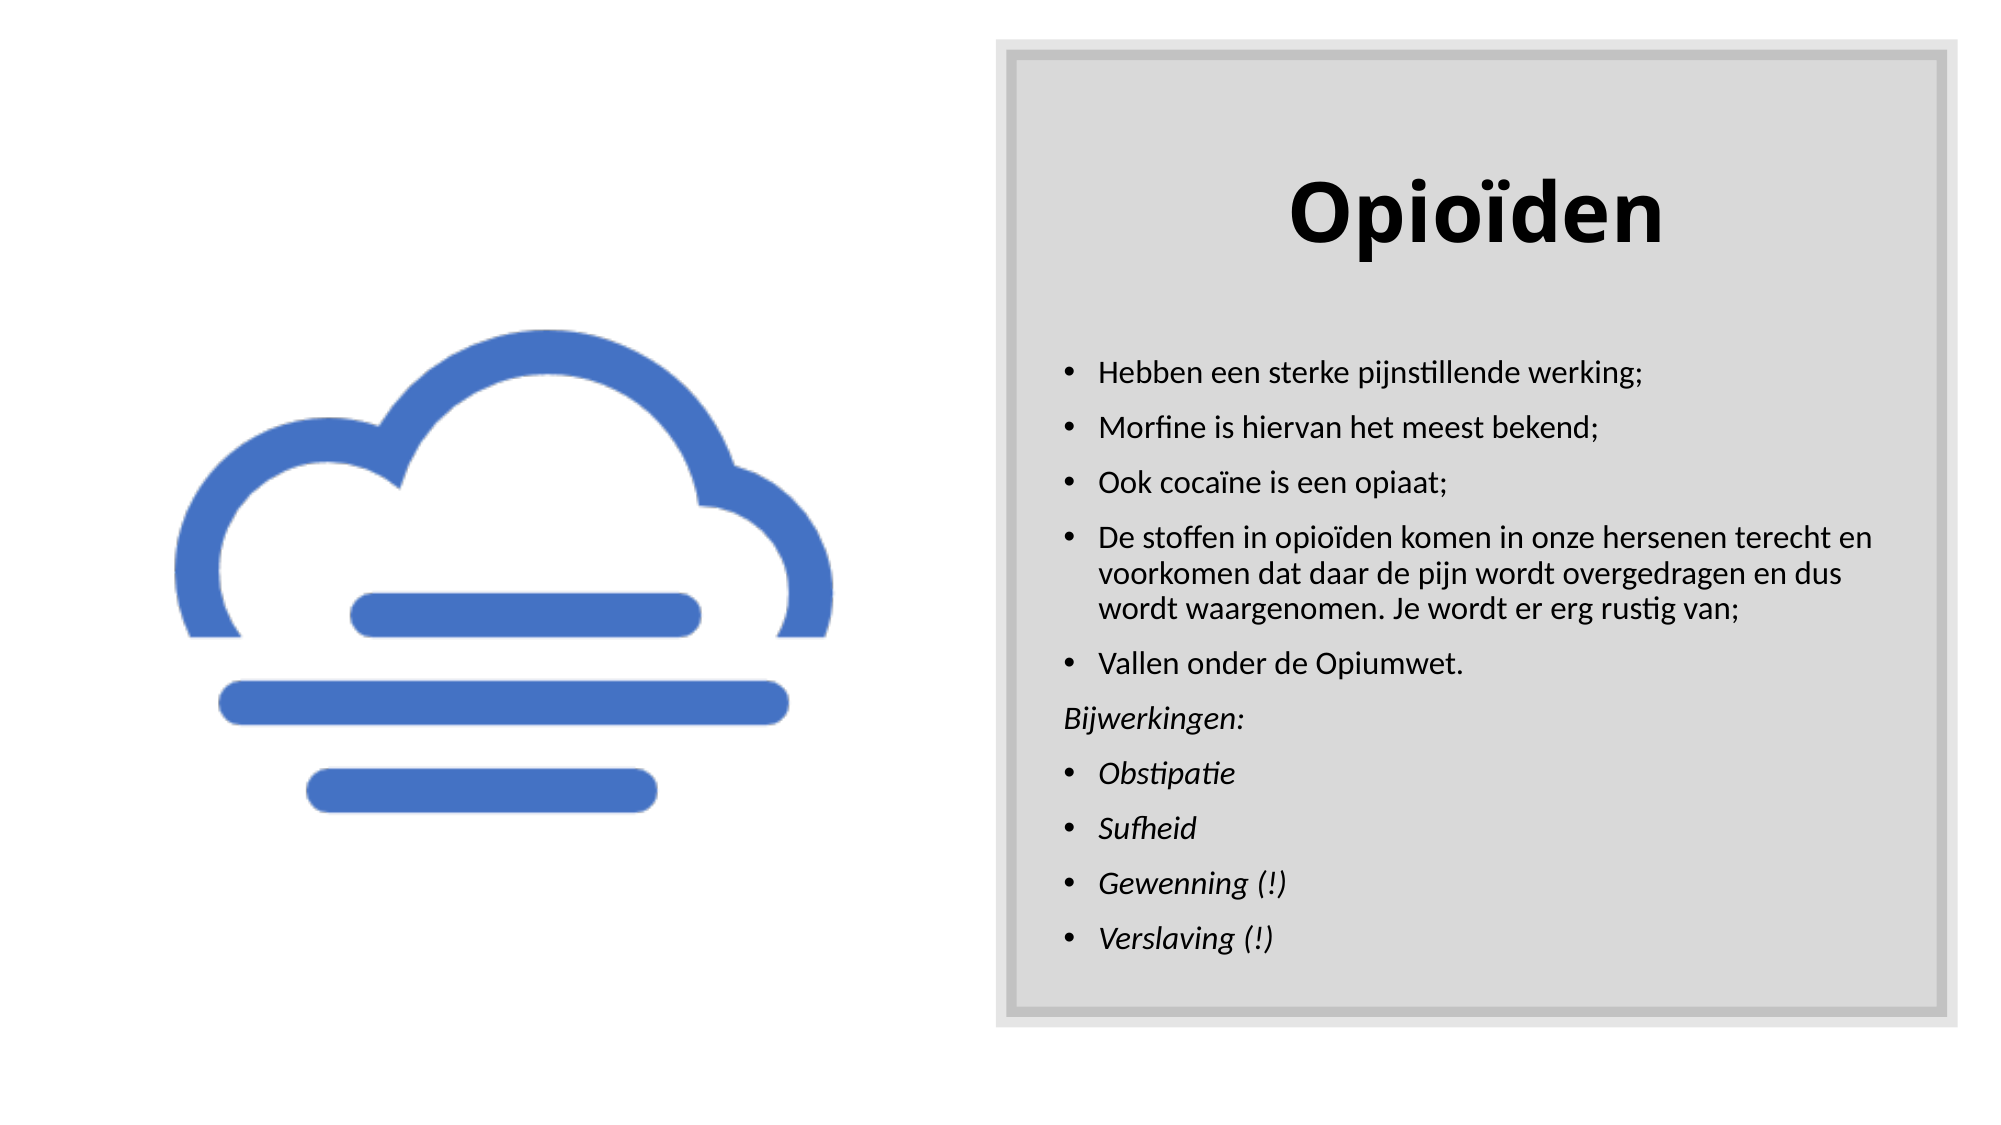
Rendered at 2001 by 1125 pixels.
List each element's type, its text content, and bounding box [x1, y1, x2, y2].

title Opioïden [1048, 105, 1906, 326]
picture [79, 129, 921, 971]
list Hebben een sterke pijnstillende werking; Morfine is hiervan het meest bekend; Ook cocaïne is een opiaat; De stoffen in opioïden komen in onze hersenen terecht en voorkomen dat daar de pijn wordt overgedragen en dus wordt waargenomen. Je wordt er erg rustig van; Vallen onder de Opiumwet. Bijwerkingen: Obstipatie Sufheid Gewenning (!) Verslaving (!) [1048, 348, 1908, 967]
text_box [1005, 49, 1948, 1018]
